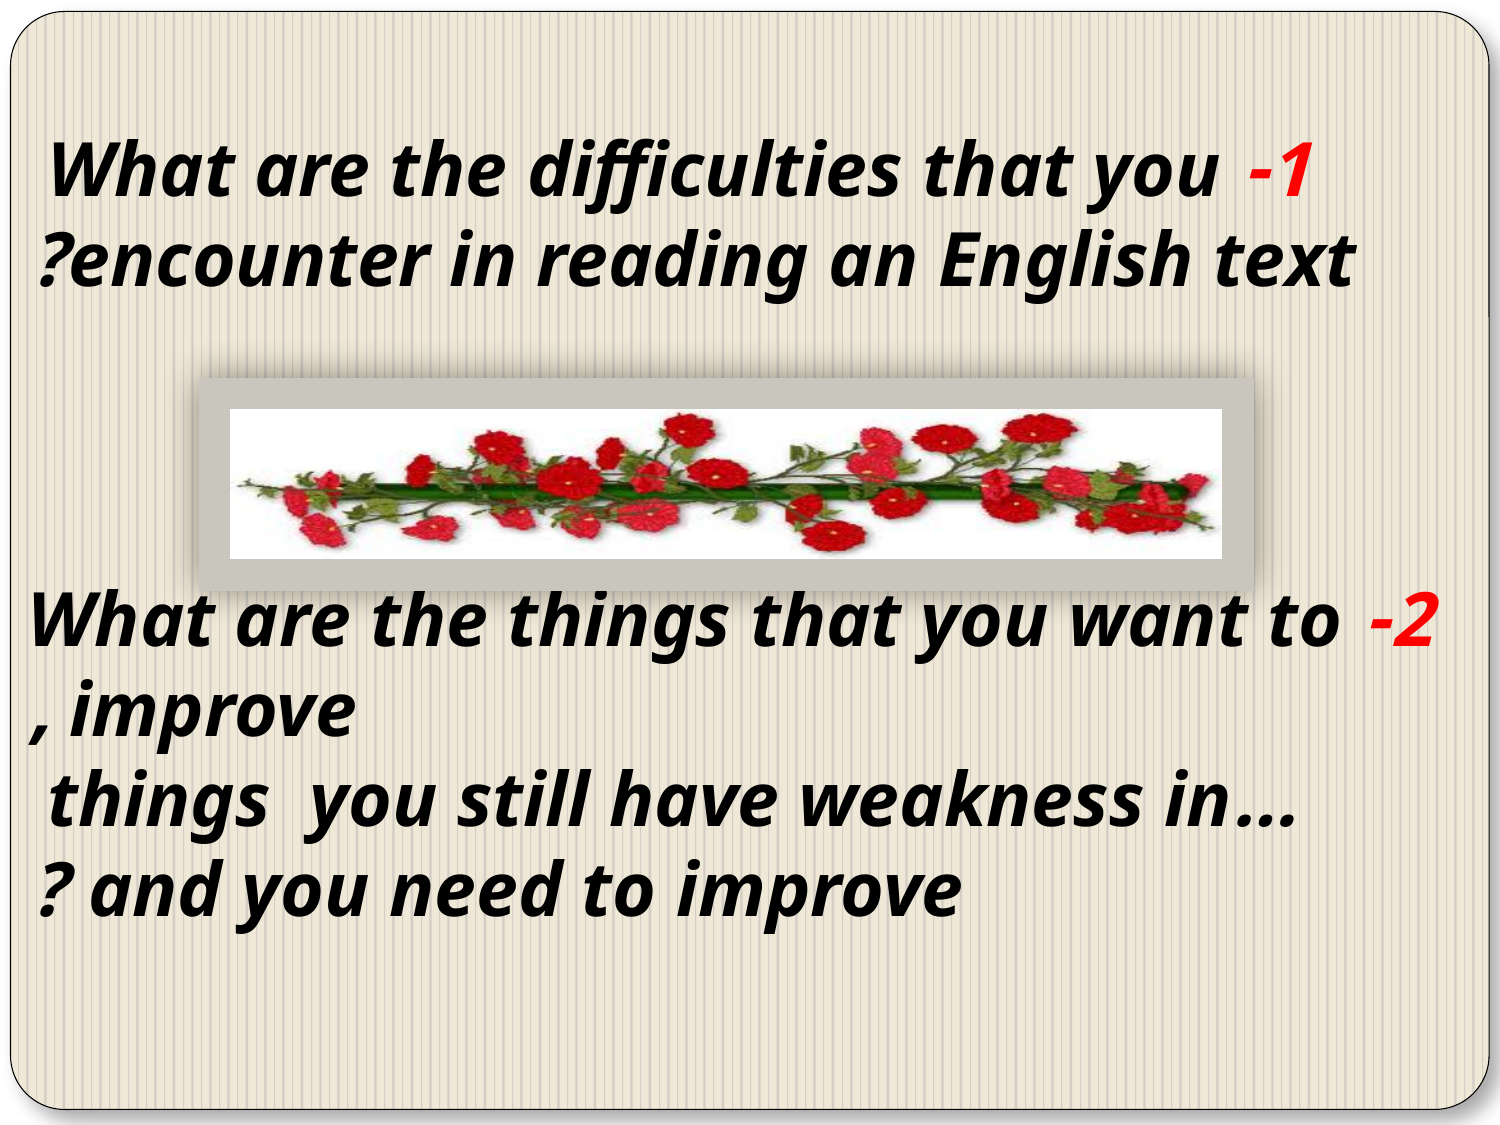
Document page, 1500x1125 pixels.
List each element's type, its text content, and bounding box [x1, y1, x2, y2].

picture [229, 408, 1223, 560]
text_box 1- What are the difficulties that you encounter in reading an English text? 2- What are the things that you want to improve , …things you still have weakness in and you need to improve ? [13, 113, 1500, 939]
